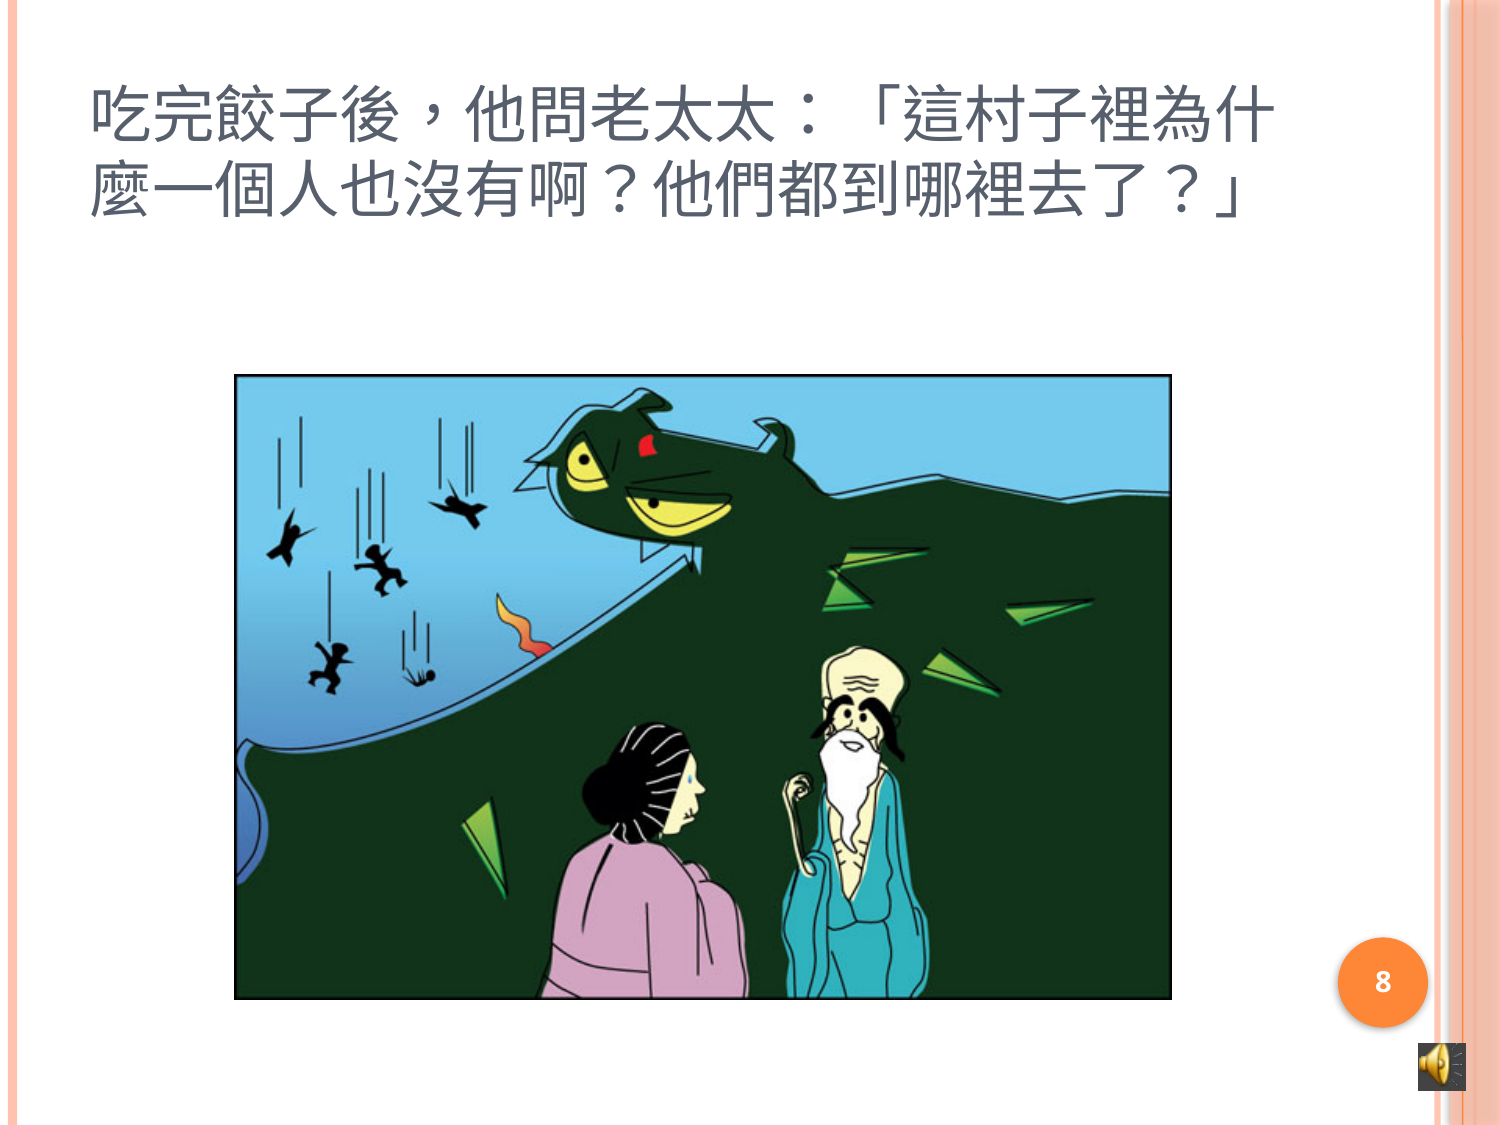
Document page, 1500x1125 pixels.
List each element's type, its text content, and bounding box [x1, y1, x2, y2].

picture [233, 374, 1173, 1001]
picture [1416, 1041, 1468, 1093]
slide_number 8 [1333, 940, 1434, 1026]
title 吃完餃子後，他問老太太：「這村子裡為什麼一個人也沒有啊？他們都到哪裡去了？」 [75, 45, 1300, 233]
